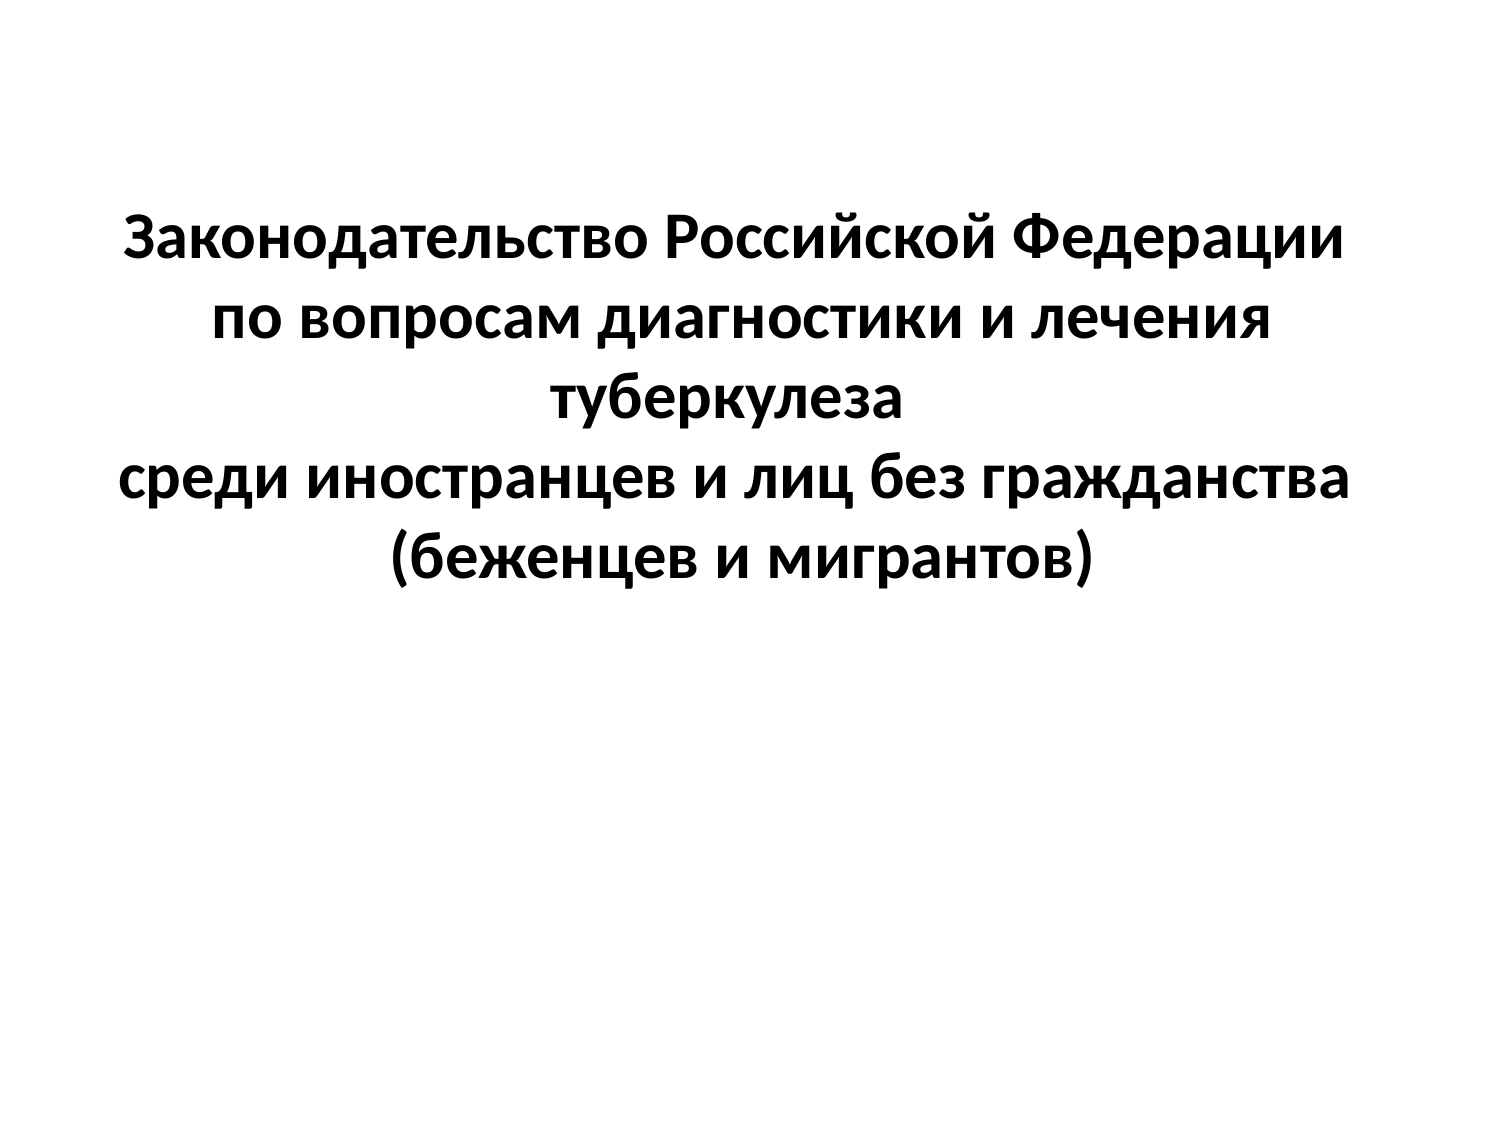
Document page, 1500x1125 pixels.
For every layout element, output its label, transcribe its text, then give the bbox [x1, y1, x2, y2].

text_box Законодательство Российской Федерации по вопросам диагностики и лечения туберкулеза среди иностранцев и лиц без гражданства (беженцев и мигрантов) [0, 184, 1471, 600]
